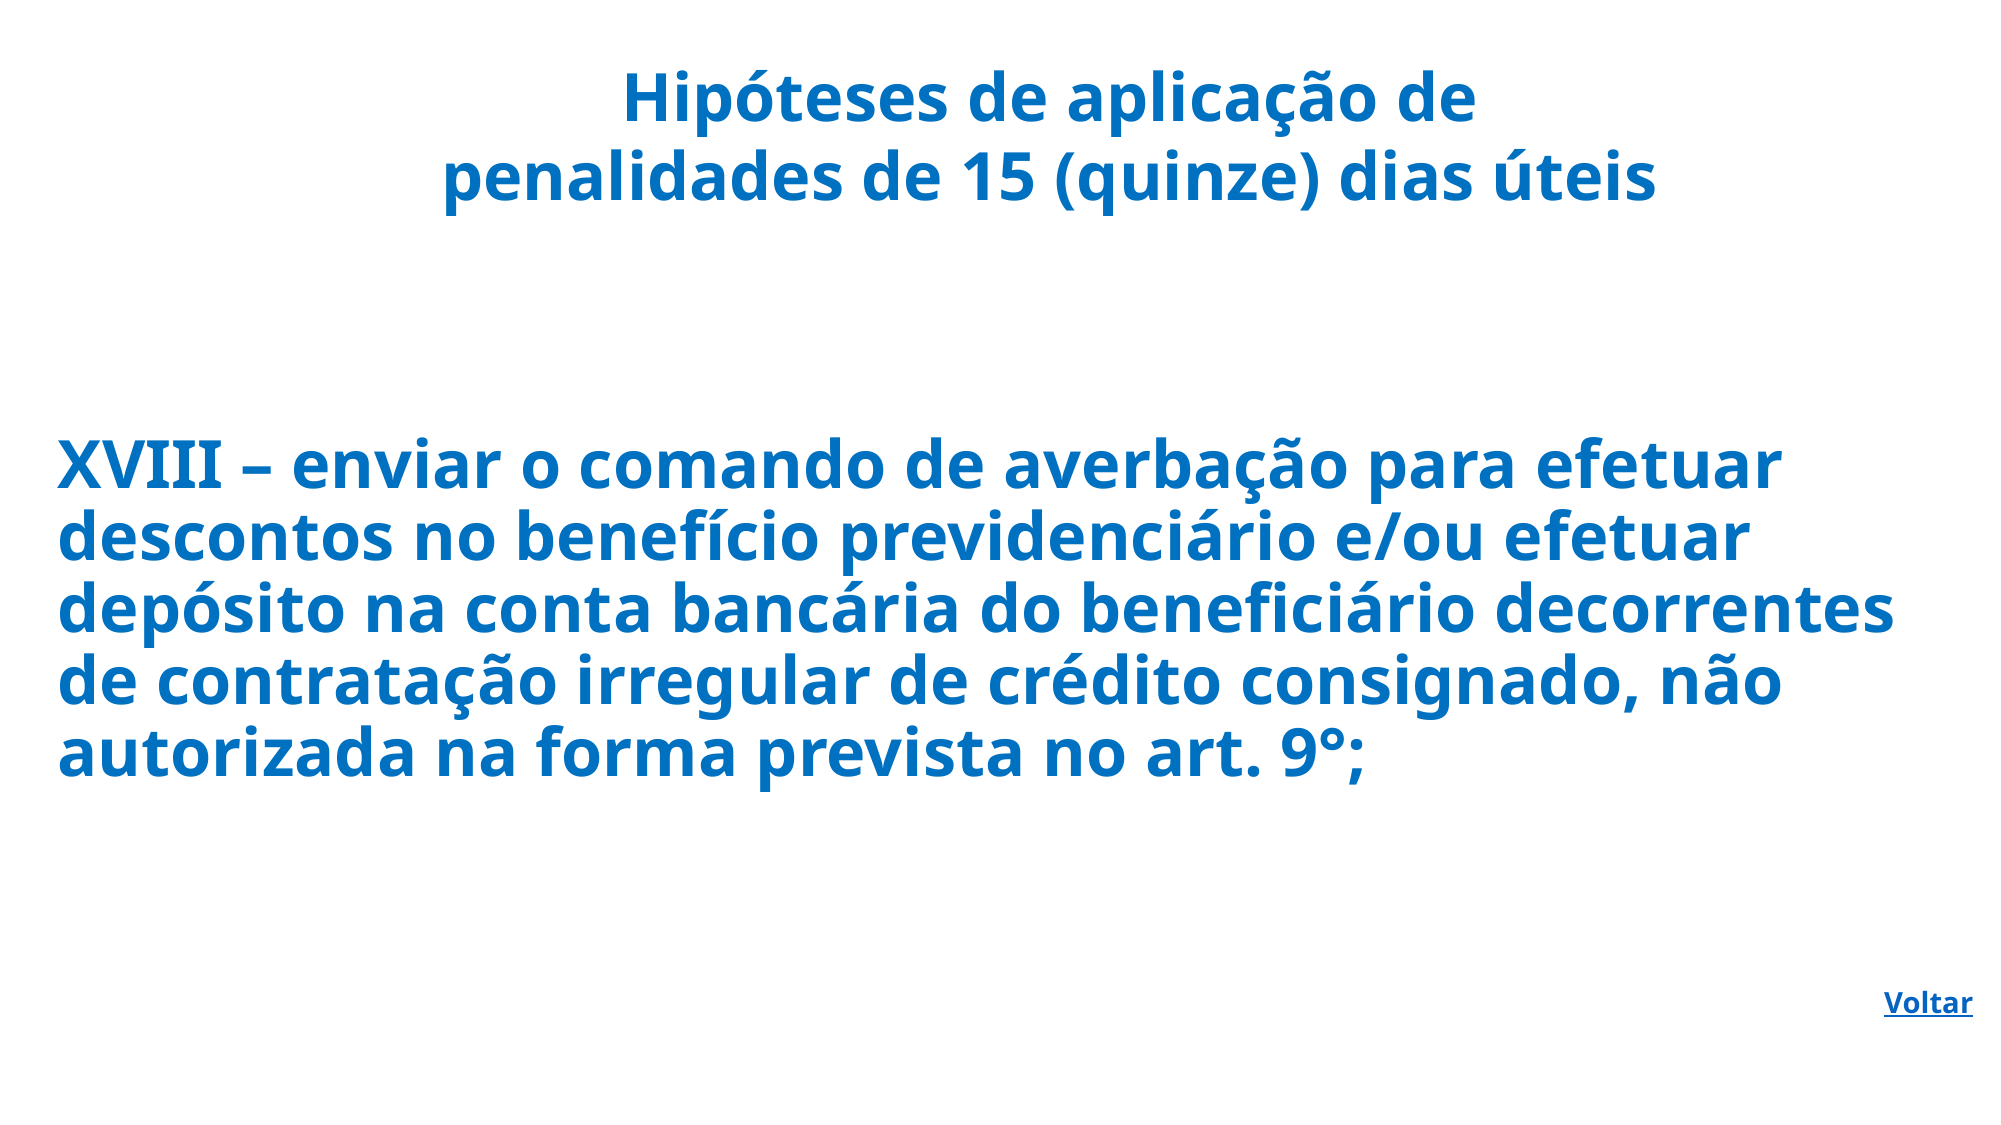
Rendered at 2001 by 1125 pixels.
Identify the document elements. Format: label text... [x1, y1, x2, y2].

text_box Hipóteses de aplicação de penalidades de 15 (quinze) dias úteis [400, 46, 1700, 222]
text_box Voltar [1768, 976, 1988, 1031]
title XVIII – enviar o comando de averbação para efetuar descontos no benefício previdenciário e/ou efetuar depósito na conta bancária do beneficiário decorrentes de contratação irregular de crédito consignado, não autorizada na forma prevista no art. 9°; [42, 161, 1978, 1125]
